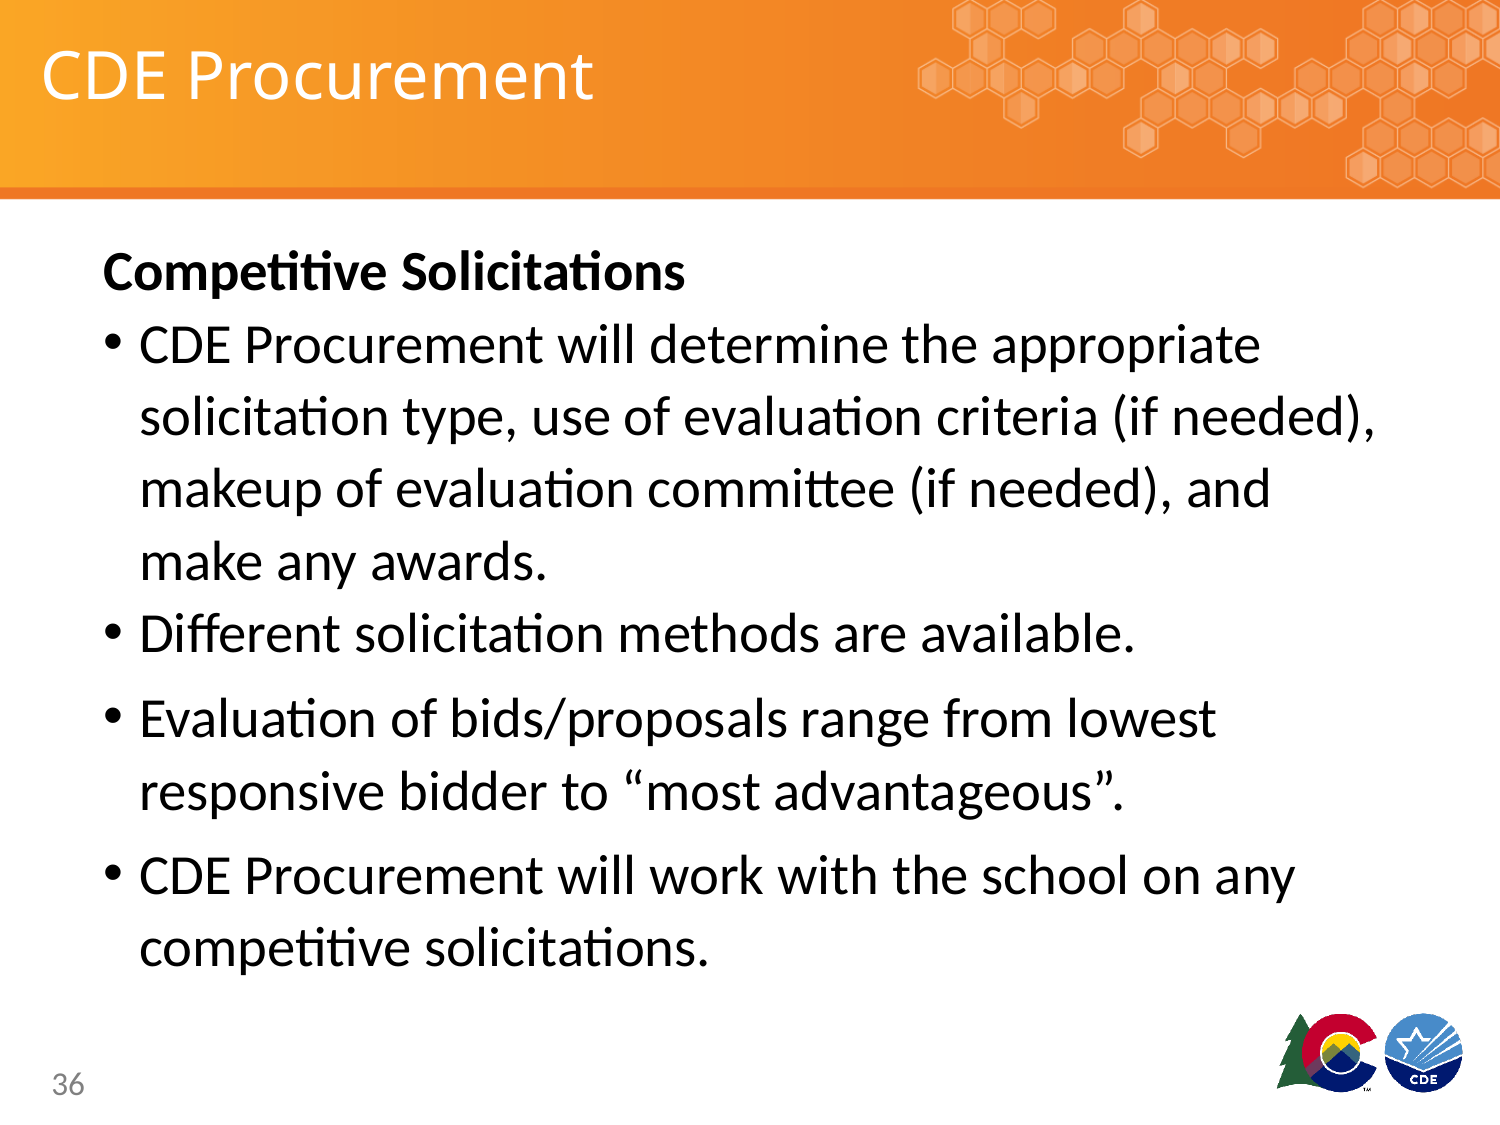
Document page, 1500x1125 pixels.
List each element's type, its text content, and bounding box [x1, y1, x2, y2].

list Competitive Solicitations CDE Procurement will determine the appropriate solicitation type, use of evaluation criteria (if needed), makeup of evaluation committee (if needed), and make any awards. Different solicitation methods are available. Evaluation of bids/proposals range from lowest responsive bidder to “most advantageous”. CDE Procurement will work with the school on any competitive solicitations. [103, 229, 1397, 991]
title CDE Procurement [40, 41, 1230, 166]
picture [1275, 1012, 1463, 1093]
picture [0, 0, 1500, 200]
slide_number 36 [36, 1054, 375, 1115]
